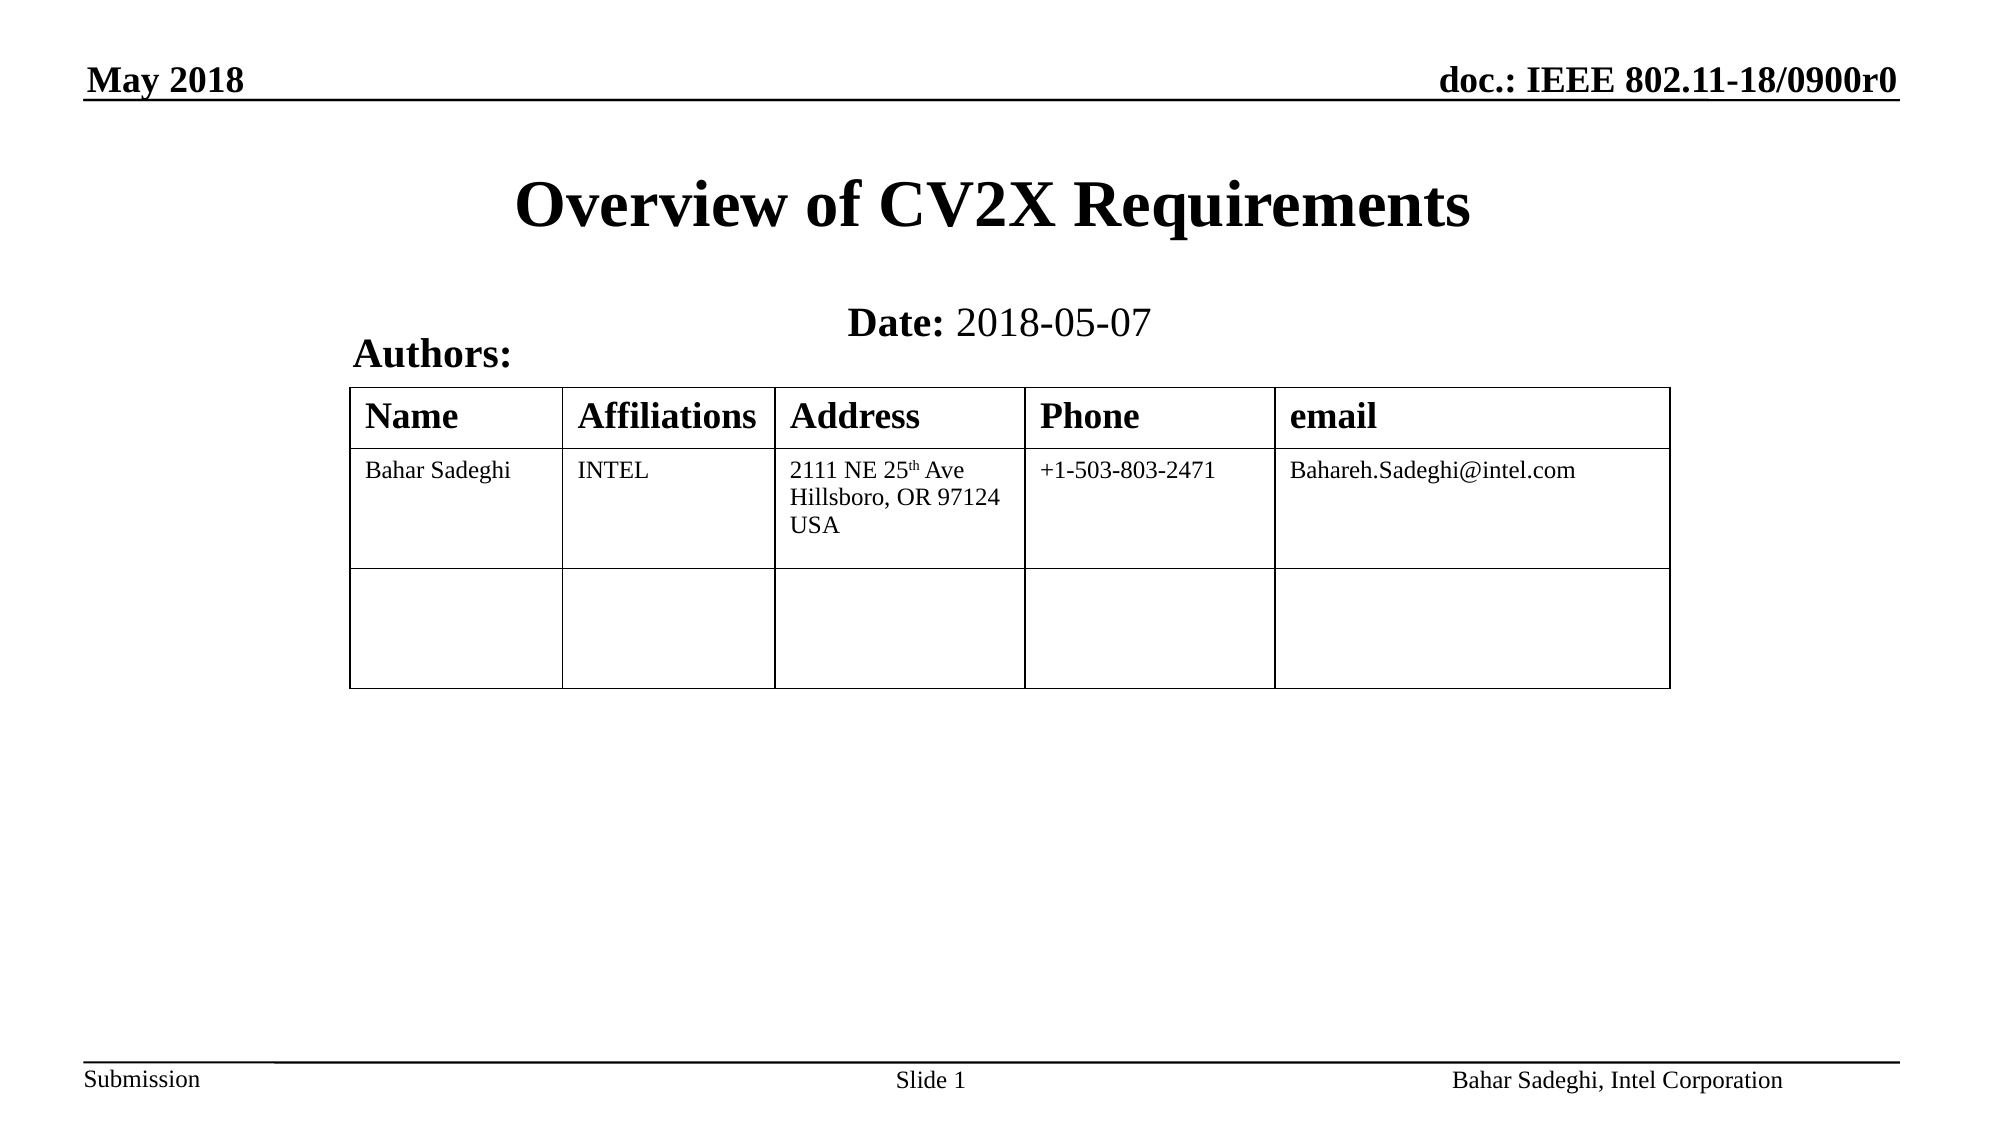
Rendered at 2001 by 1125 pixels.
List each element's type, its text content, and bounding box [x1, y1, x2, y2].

table_cell 2111 NE 25th Ave Hillsboro, OR 97124 USA [776, 449, 1024, 568]
table_cell [1276, 569, 1669, 688]
text_box Date: 2018-05-07 [362, 286, 1638, 350]
table_header email [1276, 388, 1669, 448]
table_header Phone [1026, 388, 1274, 448]
table_header Name [351, 388, 562, 448]
table_cell Bahar Sadeghi [351, 449, 562, 568]
text_box Overview of CV2X Requirements [312, 112, 1675, 288]
table_cell [776, 569, 1024, 688]
table_header Address [776, 388, 1024, 448]
table_cell [351, 569, 562, 688]
table_cell [563, 569, 774, 688]
table_header Affiliations [563, 388, 774, 448]
table_cell [1026, 569, 1274, 688]
table_cell INTEL [563, 449, 774, 568]
table_cell Bahareh.Sadeghi@intel.com [1276, 449, 1669, 568]
table_cell +1-503-803-2471 [1026, 449, 1274, 568]
text_box Authors: [337, 318, 575, 381]
